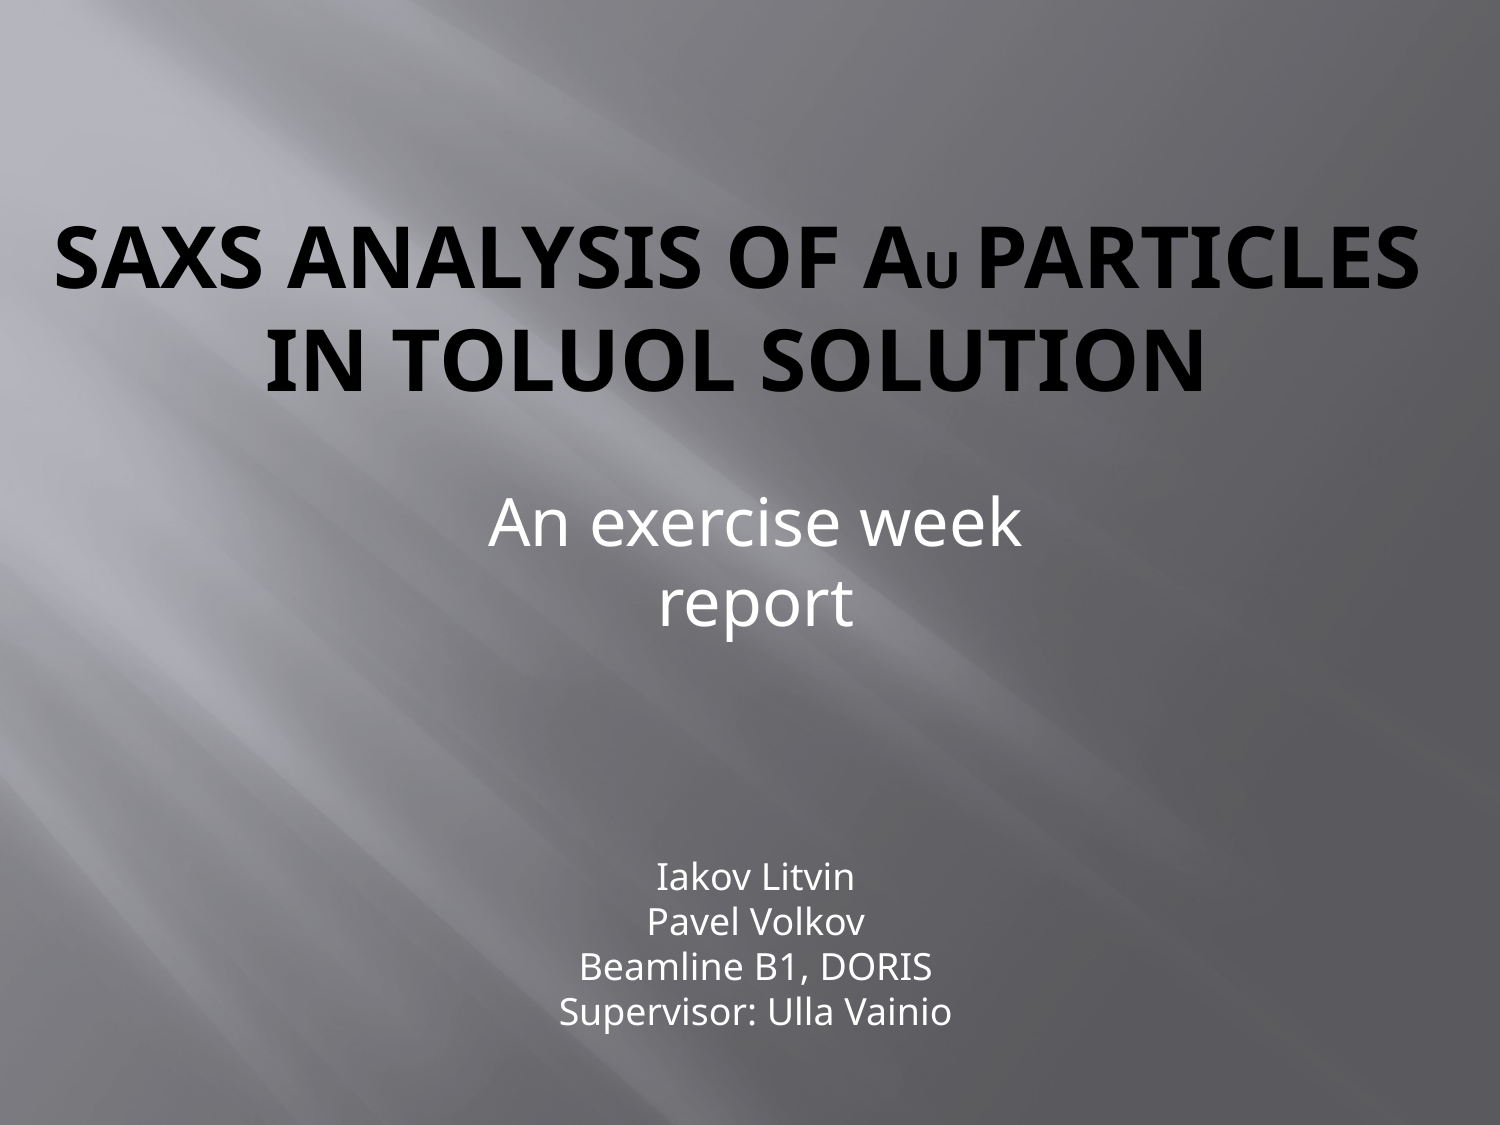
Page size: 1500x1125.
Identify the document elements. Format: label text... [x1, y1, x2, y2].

subtitle [225, 546, 1275, 834]
title SAXS analysis of Au Particles in Toluol solution [41, 101, 1436, 409]
text_box Iakov Litvin Pavel Volkov Beamline B1, DORIS Supervisor: Ulla Vainio [407, 845, 1105, 1041]
text_box An exercise week report [371, 472, 1140, 647]
